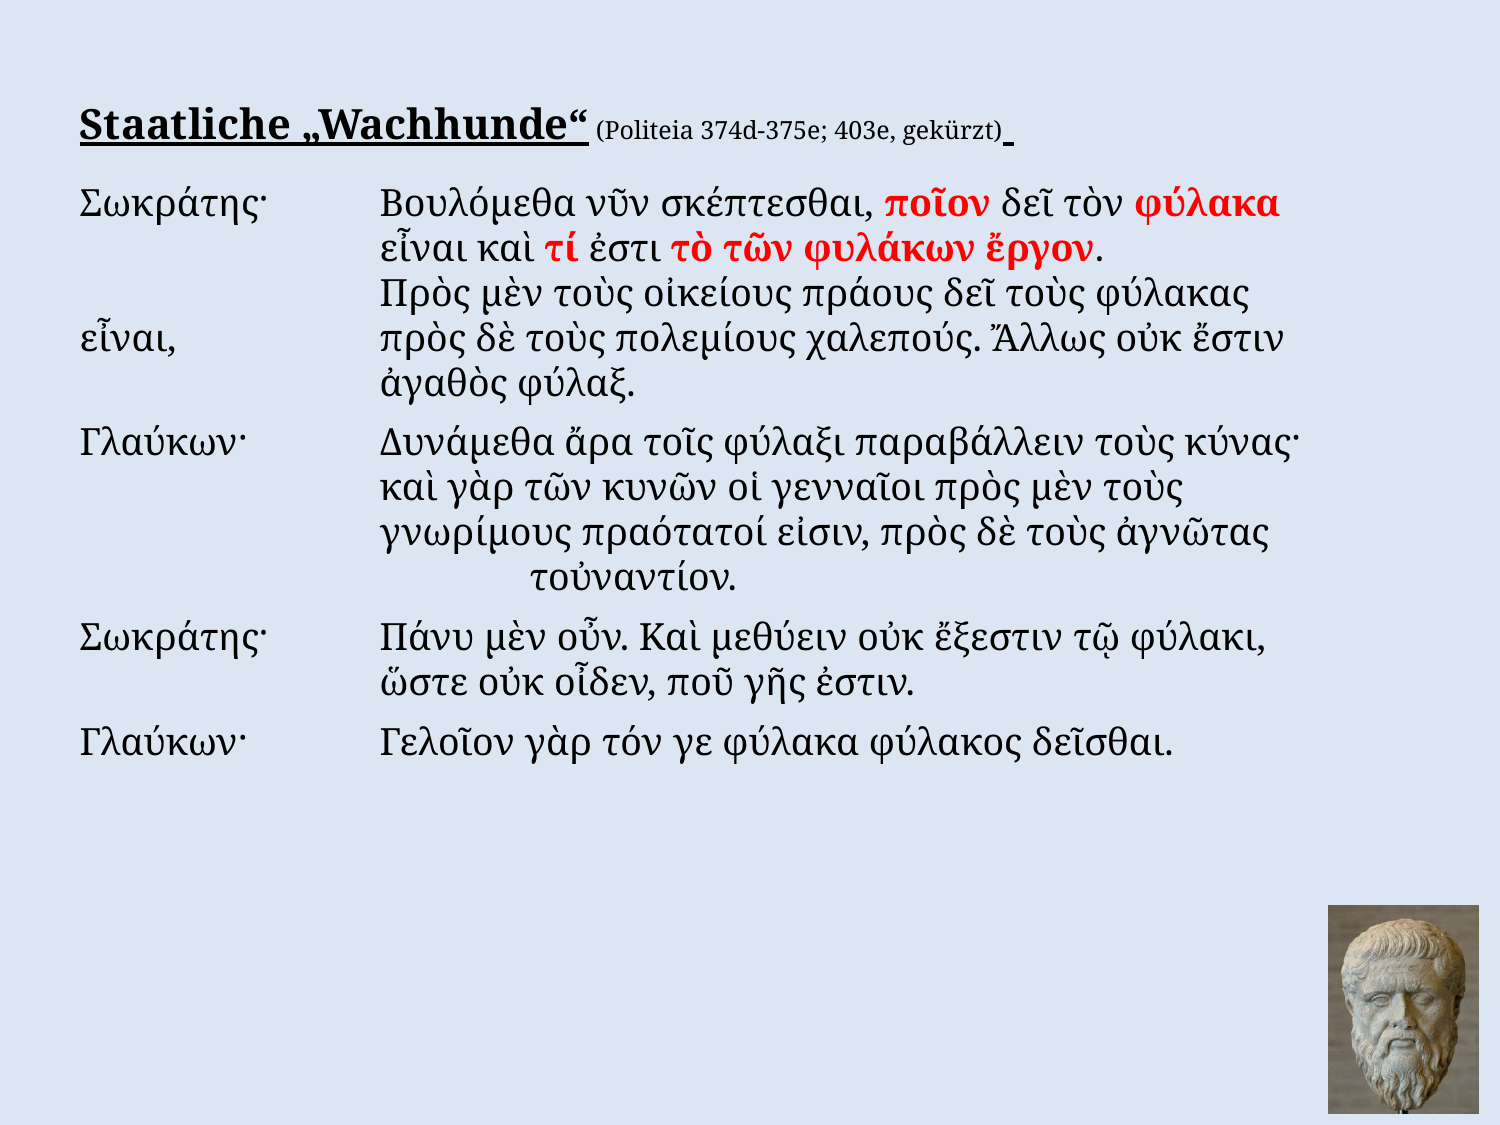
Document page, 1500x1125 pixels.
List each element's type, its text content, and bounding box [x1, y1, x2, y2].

picture [1328, 904, 1479, 1114]
text_box Staatliche „Wachhunde“ (Politeia 374d-375e; 403e, gekürzt) Σωκράτης· Βουλόμεθα νῦν σκέπτεσθαι, ποῖον δεῖ τὸν φύλακα εἶναι καὶ τί ἐστι τὸ τῶν φυλάκων ἔργον. Πρὸς μὲν τοὺς οἰκείους πράους δεῖ τοὺς φύλακας εἶναι, πρὸς δὲ τοὺς πολεμίους χαλεπούς. Ἄλλως οὐκ ἔστιν ἀγαθὸς φύλαξ. Γλαύκων· Δυνάμεθα ἄρα τοῖς φύλαξι παραβάλλειν τοὺς κύνας· καὶ γὰρ τῶν κυνῶν οἱ γενναῖοι πρὸς μὲν τοὺς γνωρίμους πραότατοί εἰσιν, πρὸς δὲ τοὺς ἀγνῶτας τοὐναντίον. Σωκράτης· Πάνυ μὲν οὖν. Καὶ μεθύειν οὐκ ἔξεστιν τῷ φύλακι, ὥστε οὐκ οἶδεν, ποῦ γῆς ἐστιν. Γλαύκων· Γελοῖον γὰρ τόν γε φύλακα φύλακος δεῖσθαι. [64, 90, 1369, 770]
